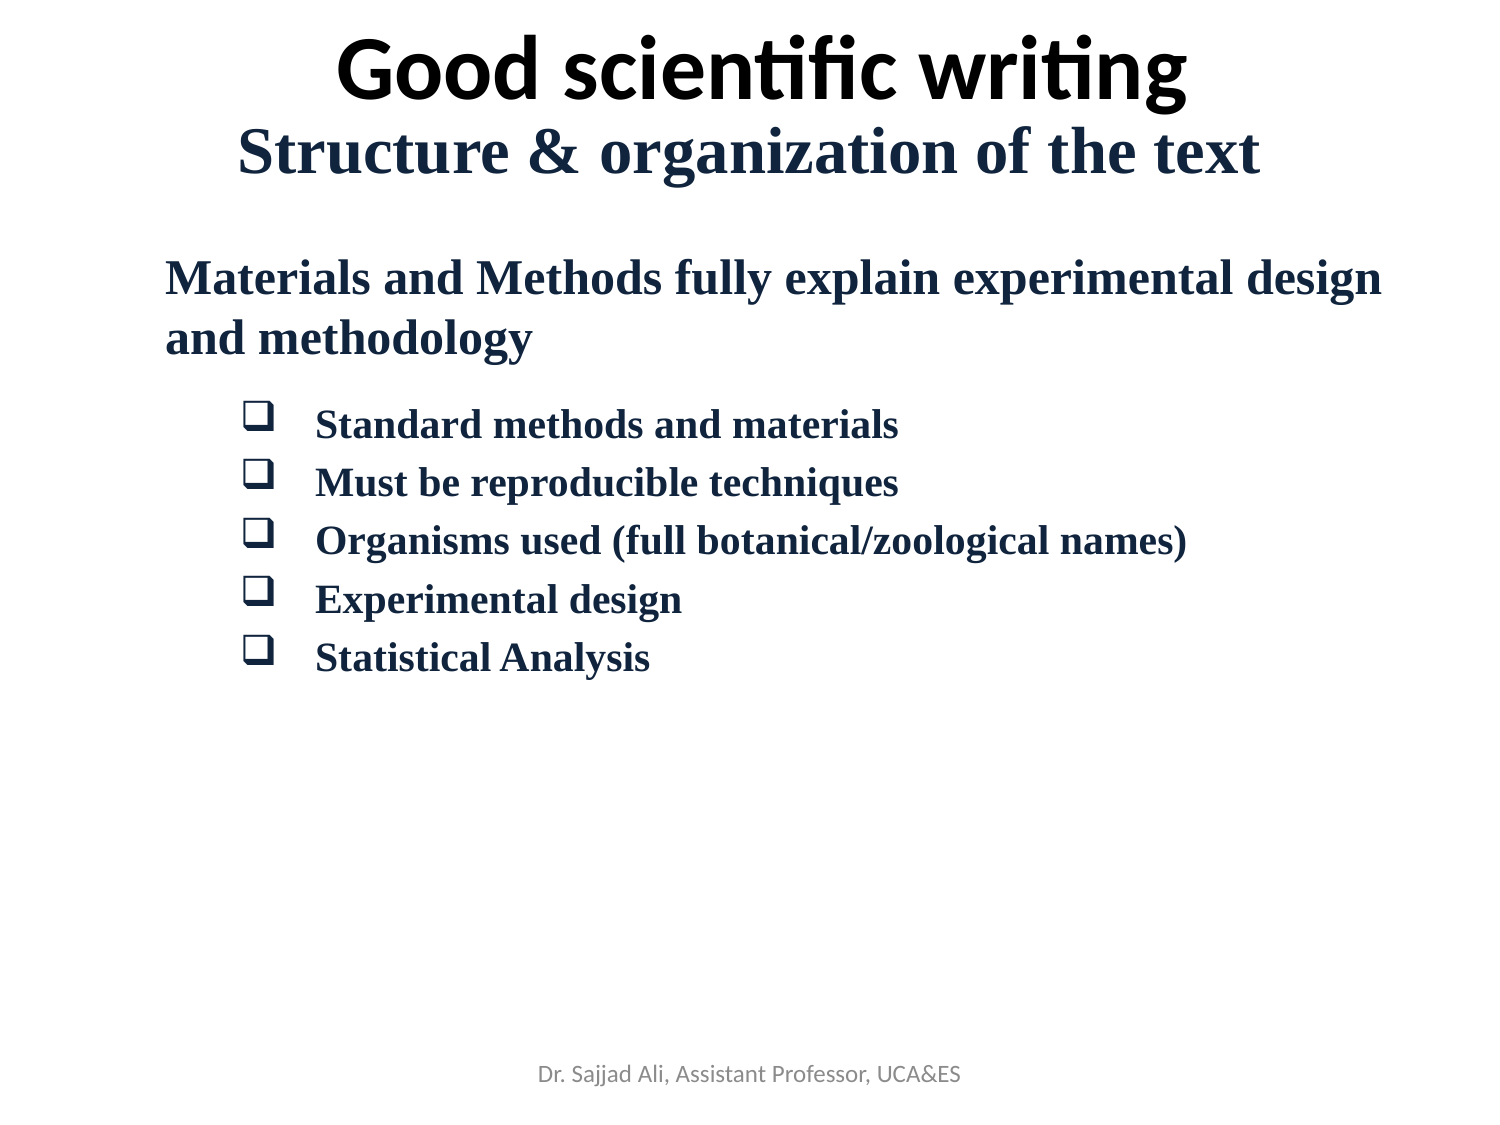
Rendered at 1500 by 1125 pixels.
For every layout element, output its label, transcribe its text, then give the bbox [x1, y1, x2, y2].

text_box Structure & organization of the text [222, 125, 1278, 195]
subtitle Materials and Methods fully explain experimental design and methodology Standard methods and materials Must be reproducible techniques Organisms used (full botanical/zoological names) Experimental design Statistical Analysis [75, 237, 1463, 738]
text_box Good scientific writing [124, 0, 1400, 125]
footer Dr. Sajjad Ali, Assistant Professor, UCA&ES [512, 1042, 988, 1103]
